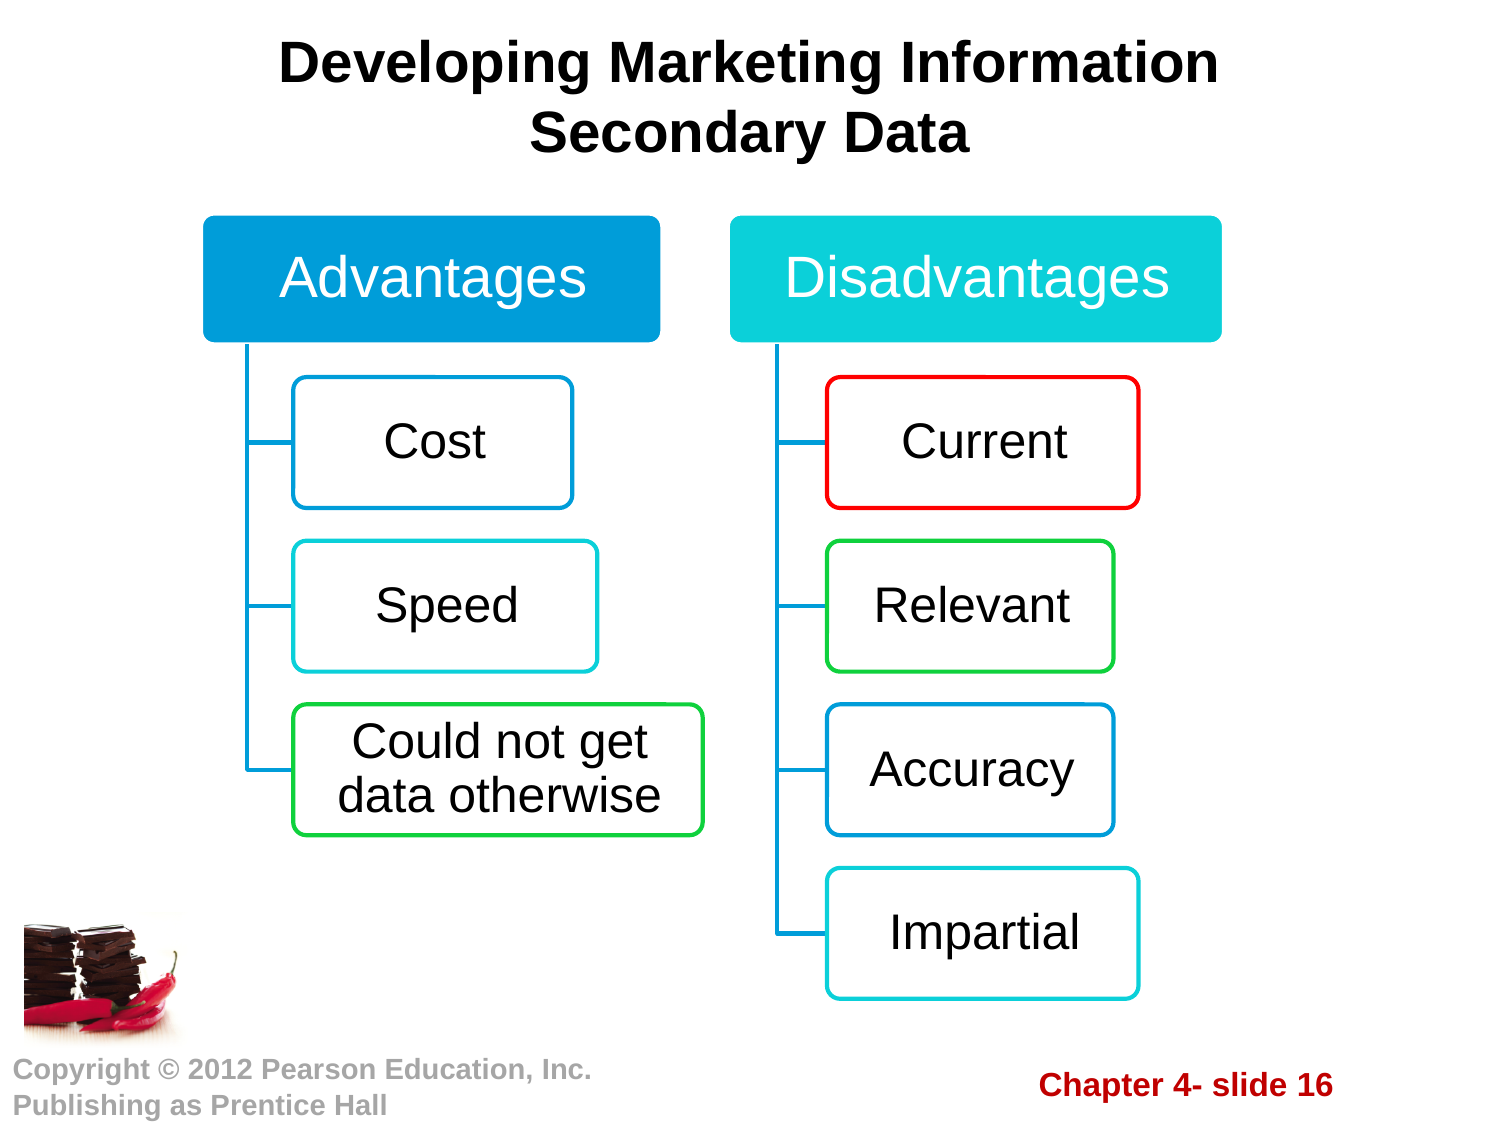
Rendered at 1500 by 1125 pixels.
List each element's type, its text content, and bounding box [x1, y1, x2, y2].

picture [24, 912, 191, 1050]
title Developing Marketing Information Secondary Data [112, 0, 1388, 188]
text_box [199, 212, 1226, 1001]
